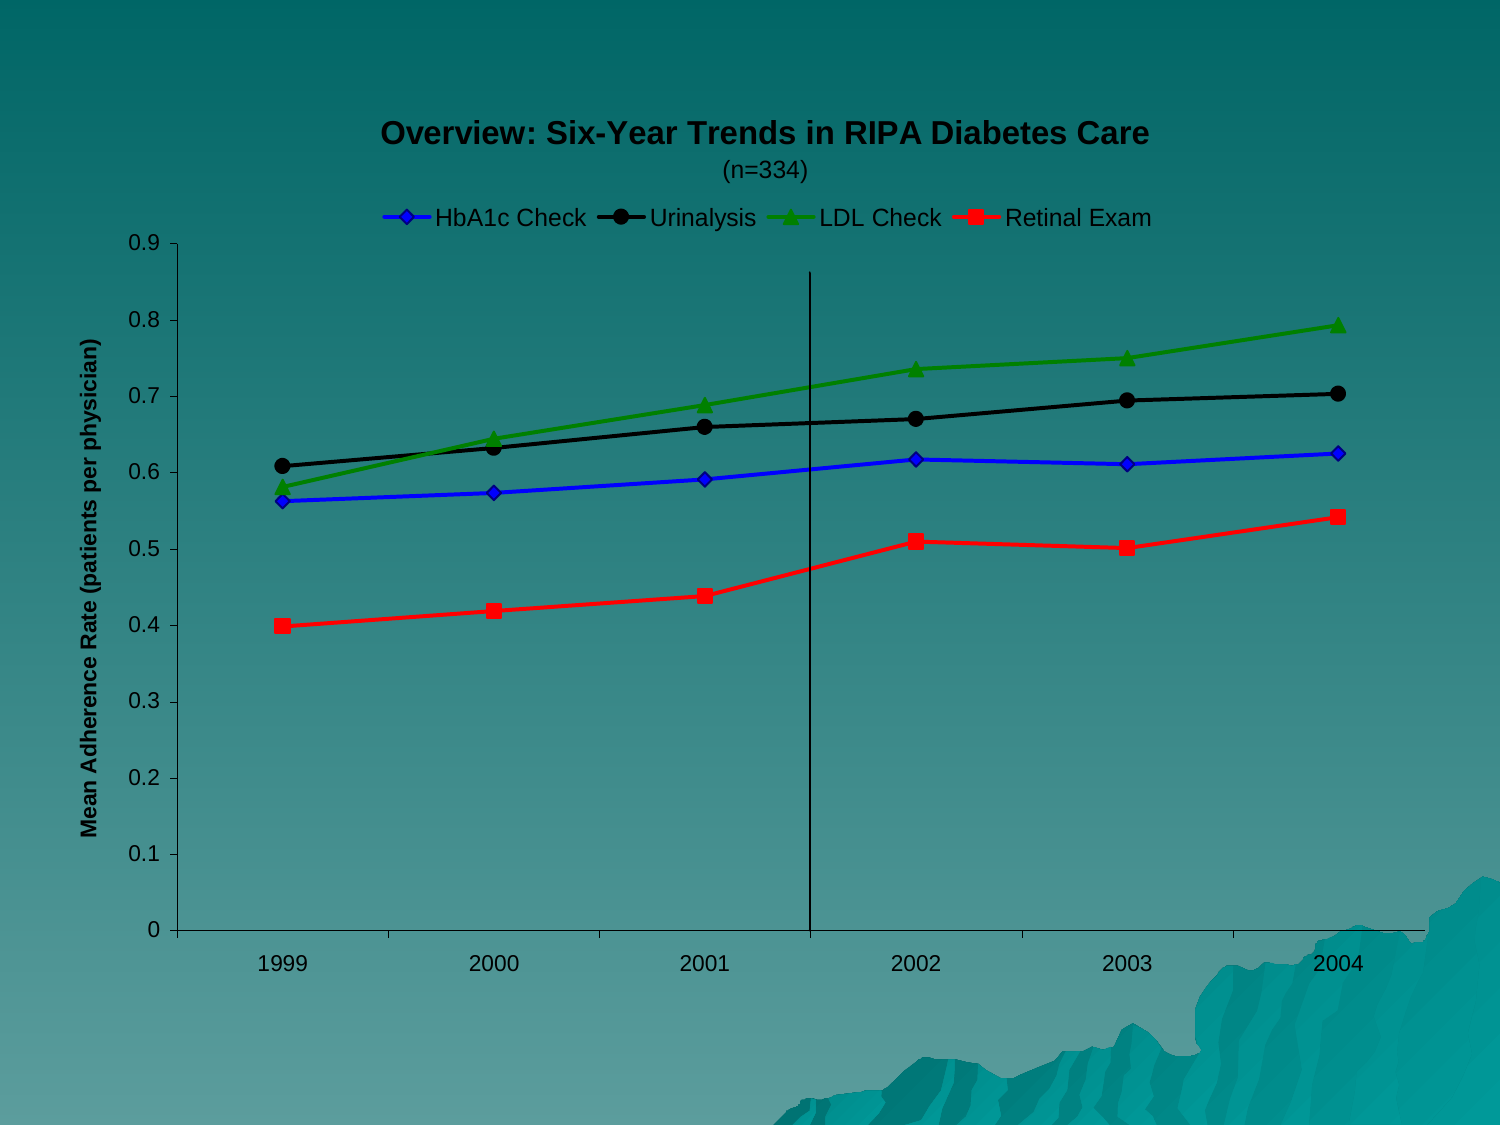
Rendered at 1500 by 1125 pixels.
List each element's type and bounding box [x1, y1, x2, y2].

text_box [62, 37, 1426, 1007]
